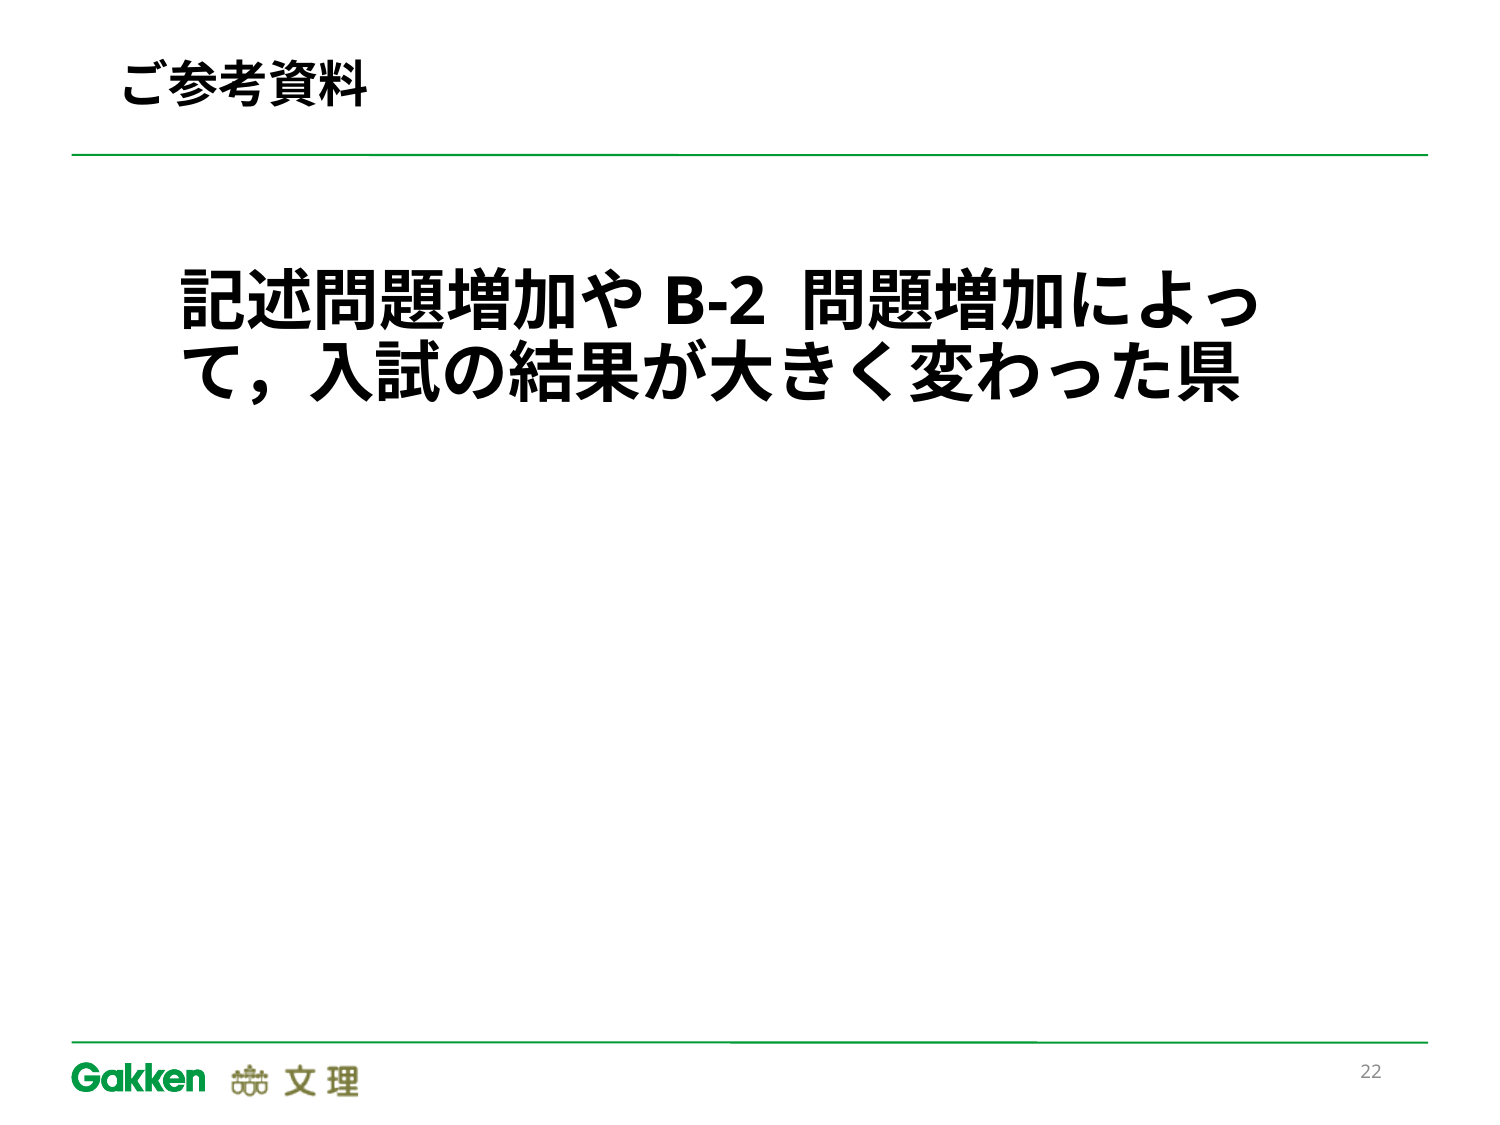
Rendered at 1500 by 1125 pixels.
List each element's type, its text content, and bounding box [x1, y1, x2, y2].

slide_number 22 [1059, 1042, 1397, 1103]
picture [225, 1064, 379, 1099]
title ご参考資料 [103, 59, 1397, 113]
list 記述問題増加やB-2 問題増加によって，入試の結果が大きく変わった県 [164, 259, 1336, 585]
picture [71, 1062, 205, 1092]
